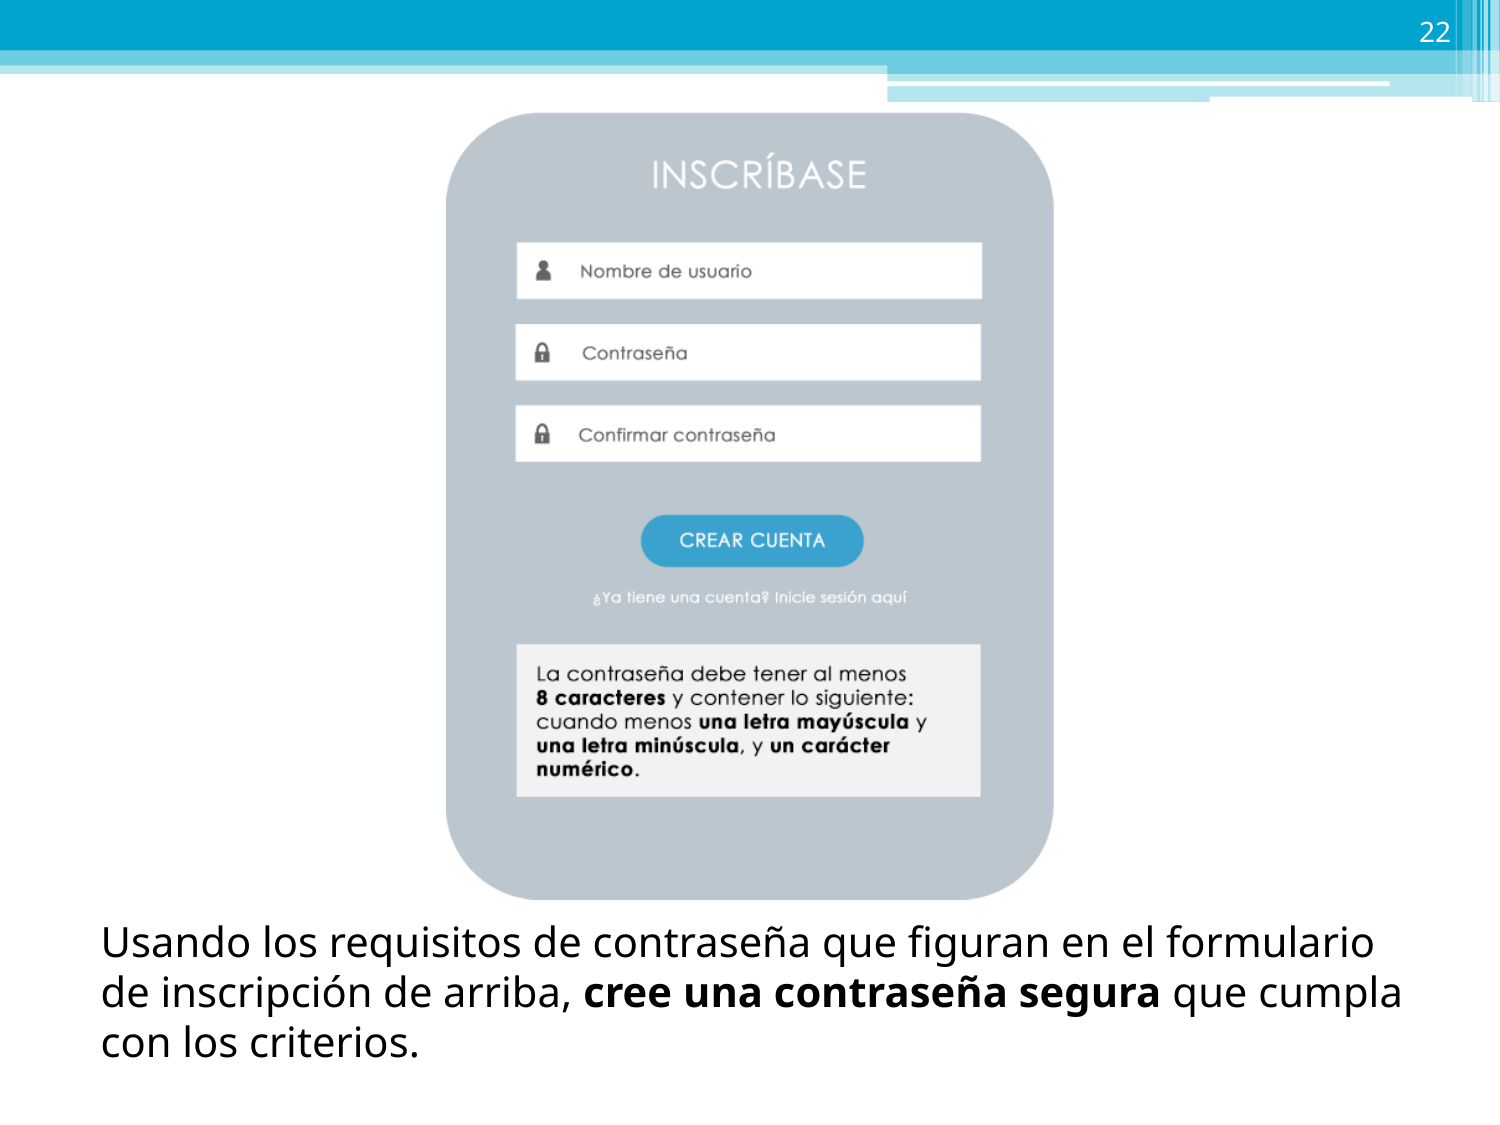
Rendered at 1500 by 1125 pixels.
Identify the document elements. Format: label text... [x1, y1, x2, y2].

text_box Usando los requisitos de contraseña que figuran en el formulario de inscripción de arriba, cree una contraseña segura que cumpla con los criterios. [85, 908, 1432, 1124]
slide_number 22 [1340, 0, 1466, 61]
picture [446, 112, 1054, 900]
